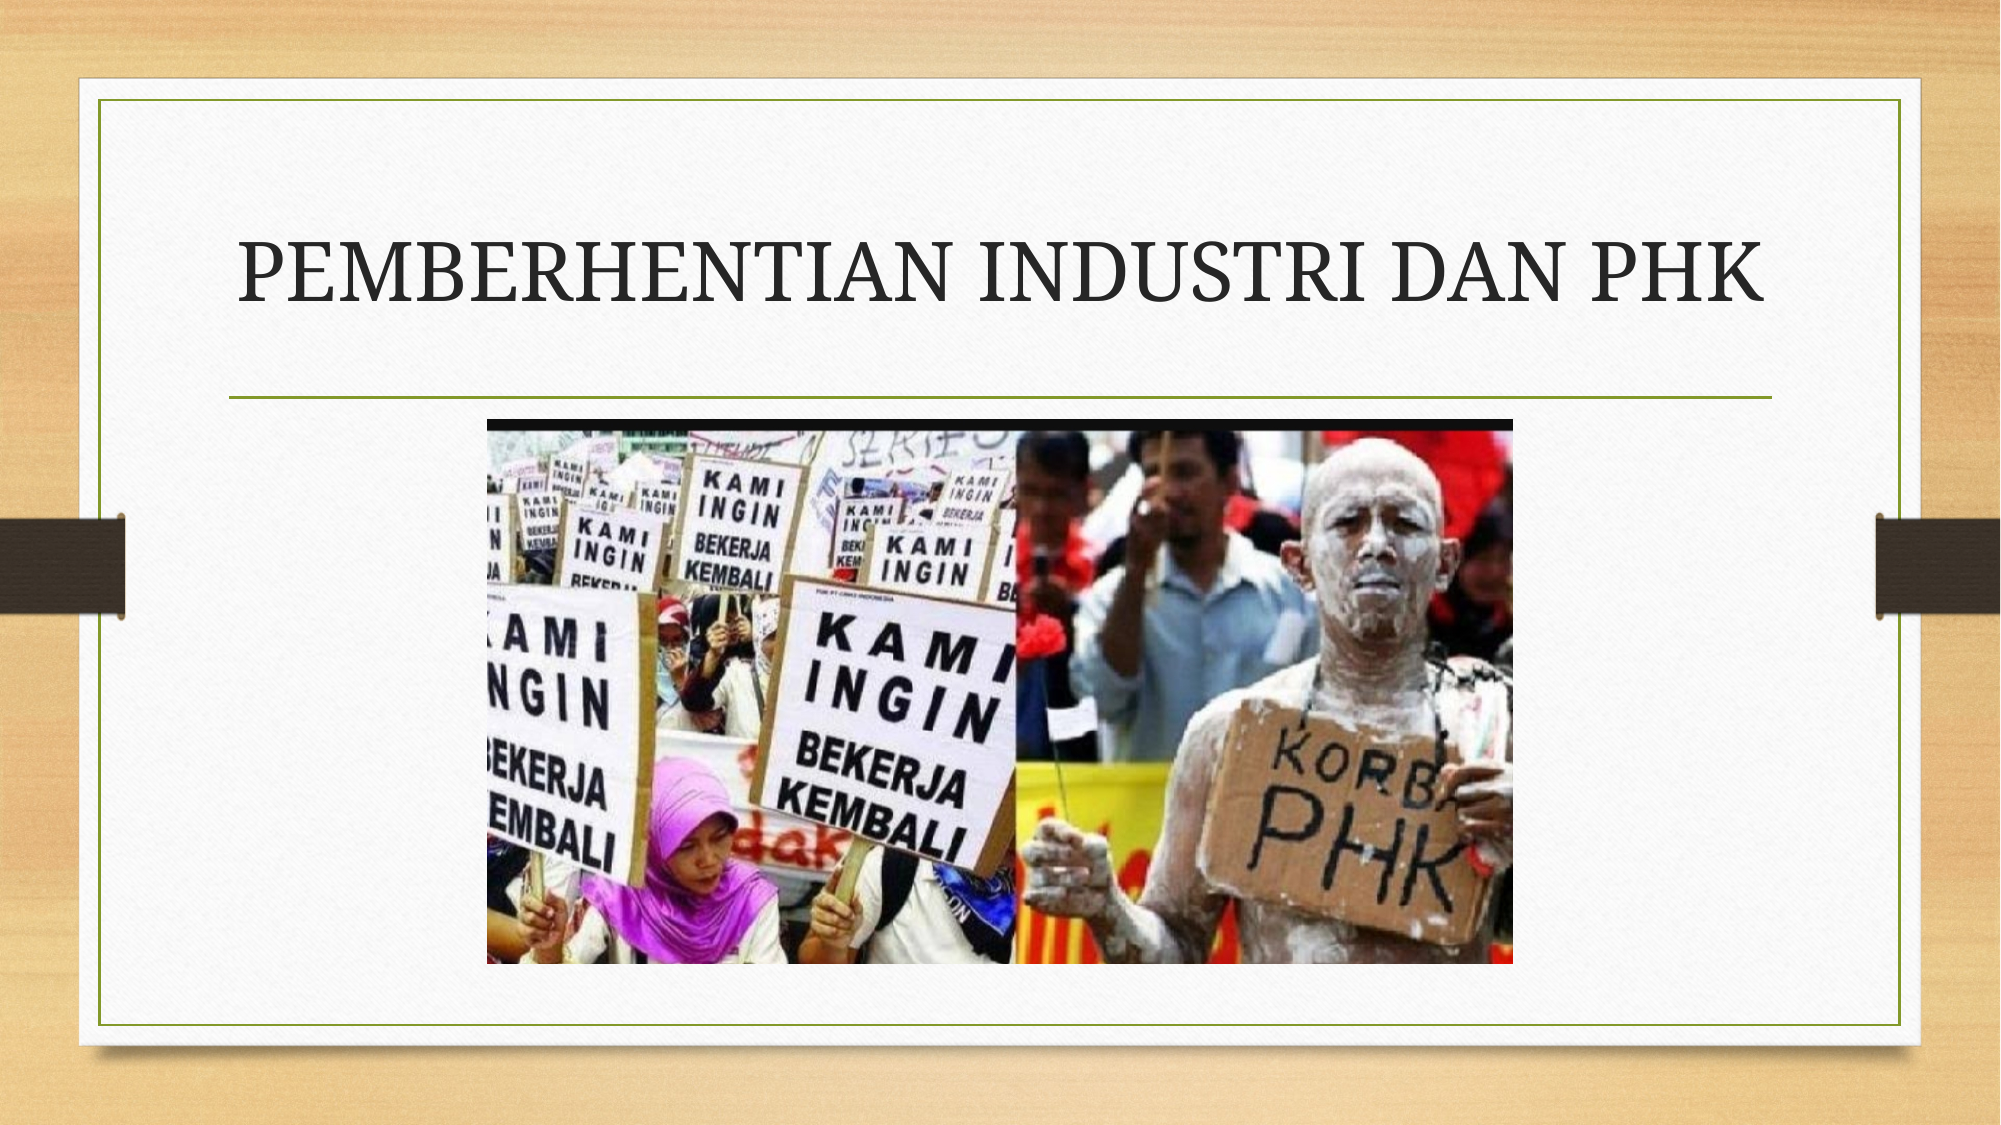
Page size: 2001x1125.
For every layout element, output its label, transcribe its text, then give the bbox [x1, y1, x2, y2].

title PEMBERHENTIAN INDUSTRI DAN PHK [212, 161, 1788, 375]
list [487, 419, 1513, 964]
picture [0, 0, 2001, 1125]
